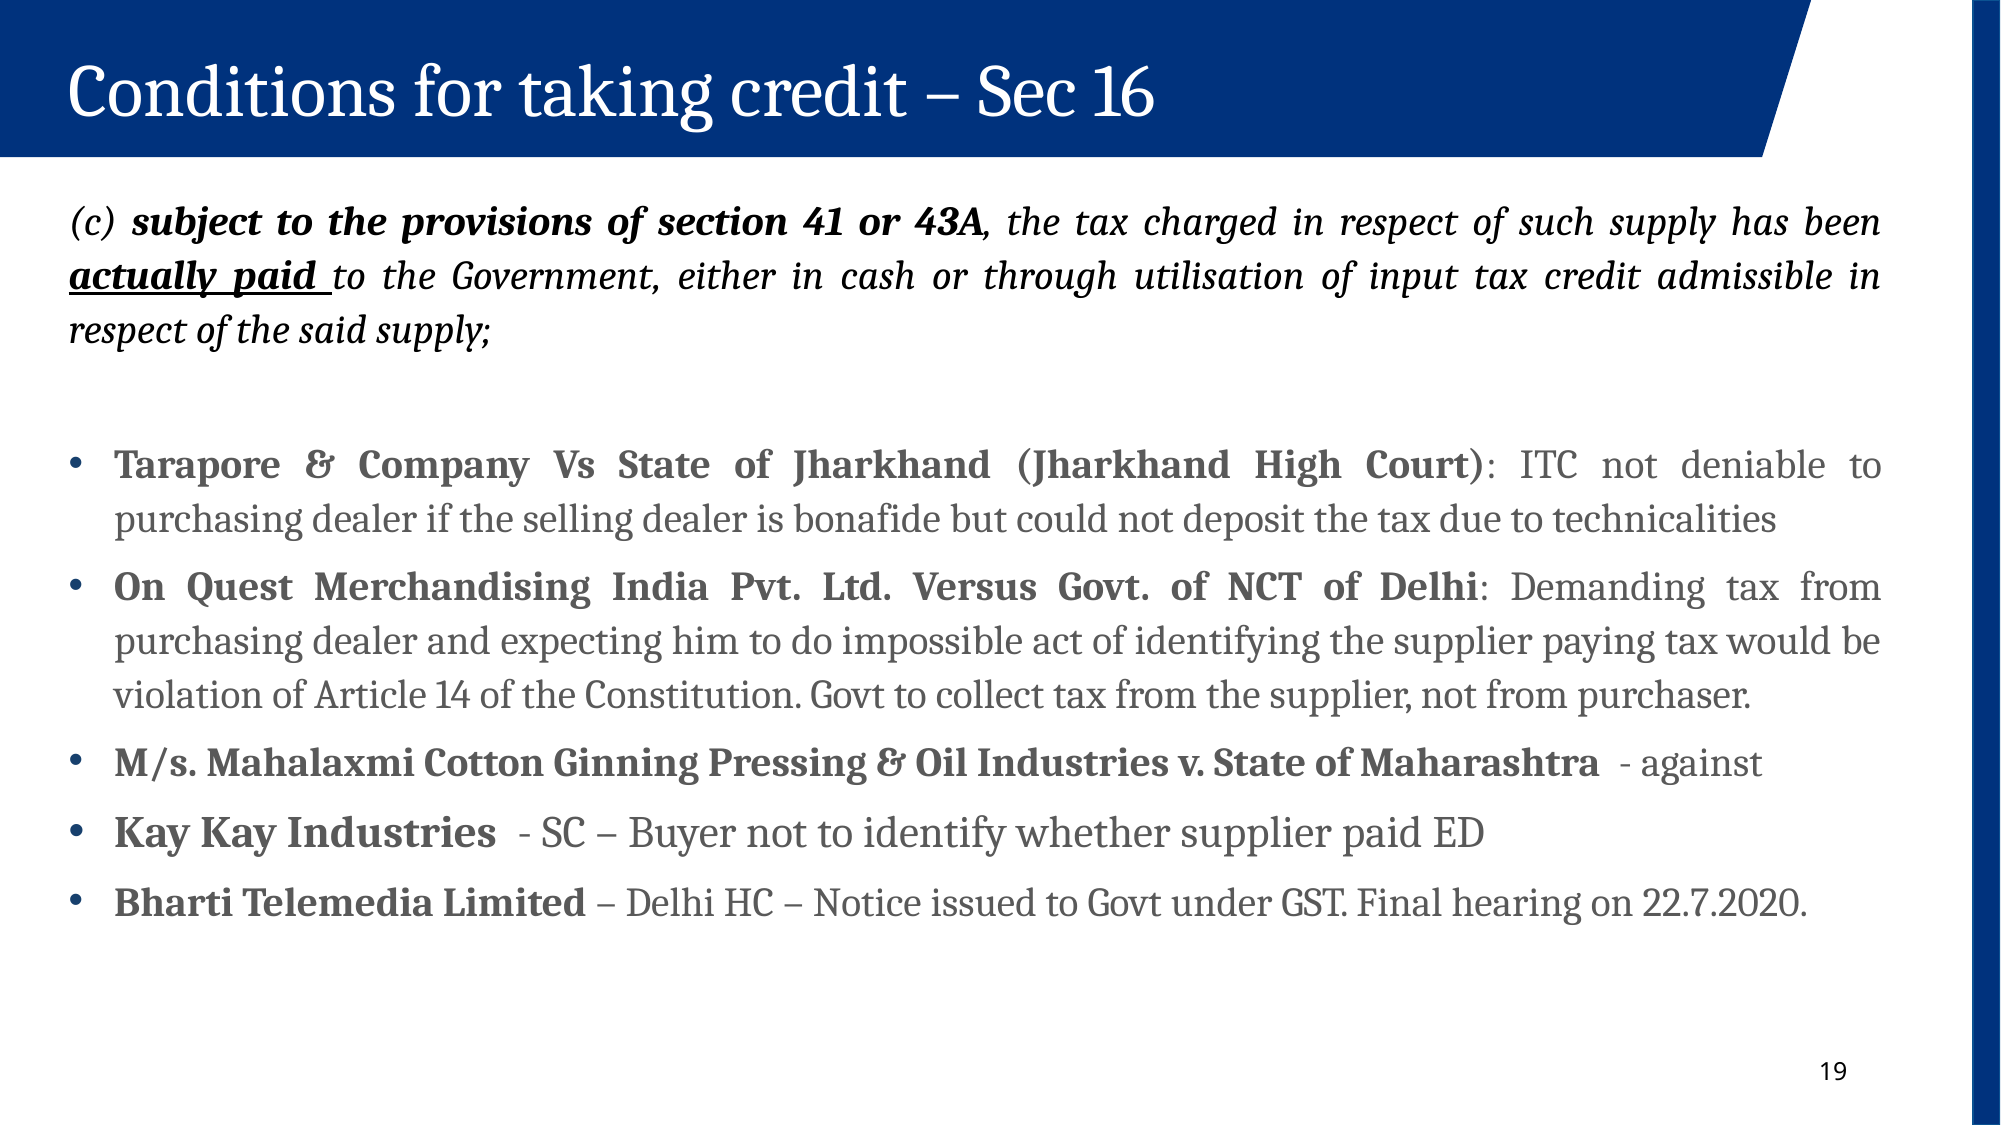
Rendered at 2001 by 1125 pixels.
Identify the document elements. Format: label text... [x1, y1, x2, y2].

list Conditions for taking credit – Sec 16 [53, 24, 1433, 121]
list (c) subject to the provisions of section 41 or 43A, the tax charged in respect of such supply has been actually paid to the Government, either in cash or through utilisation of input tax credit admissible in respect of the said supply; Tarapore & Company Vs State of Jharkhand (Jharkhand High Court): ITC not deniable to purchasing dealer if the selling dealer is bonafide but could not deposit the tax due to technicalities On Quest Merchandising India Pvt. Ltd. Versus Govt. of NCT of Delhi: Demanding tax from purchasing dealer and expecting him to do impossible act of identifying the supplier paying tax would be violation of Article 14 of the Constitution. Govt to collect tax from the supplier, not from purchaser. M/s. Mahalaxmi Cotton Ginning Pressing & Oil Industries v. State of Maharashtra - against Kay Kay Industries - SC – Buyer not to identify whether supplier paid ED Bharti Telemedia Limited – Delhi HC – Notice issued to Govt under GST. Final hearing on 22.7.2020. [53, 181, 1898, 1043]
slide_number 19 [1412, 1042, 1863, 1103]
